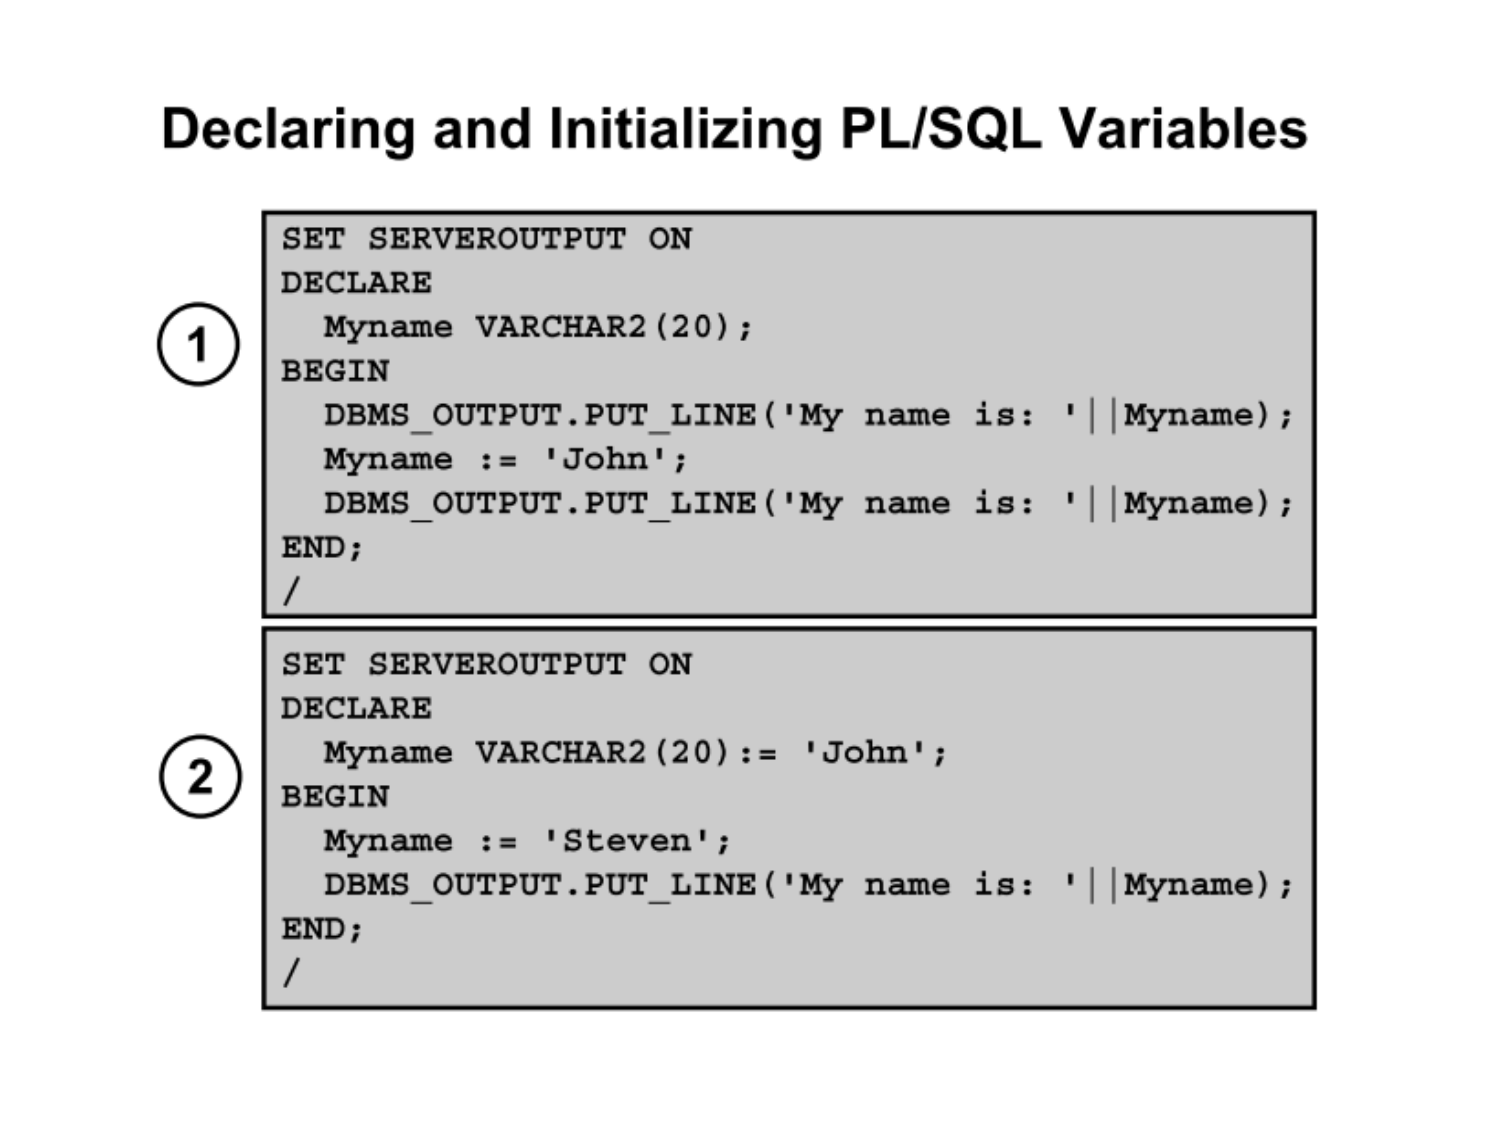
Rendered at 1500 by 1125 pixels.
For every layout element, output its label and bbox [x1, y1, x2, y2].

picture [24, 37, 1438, 1026]
